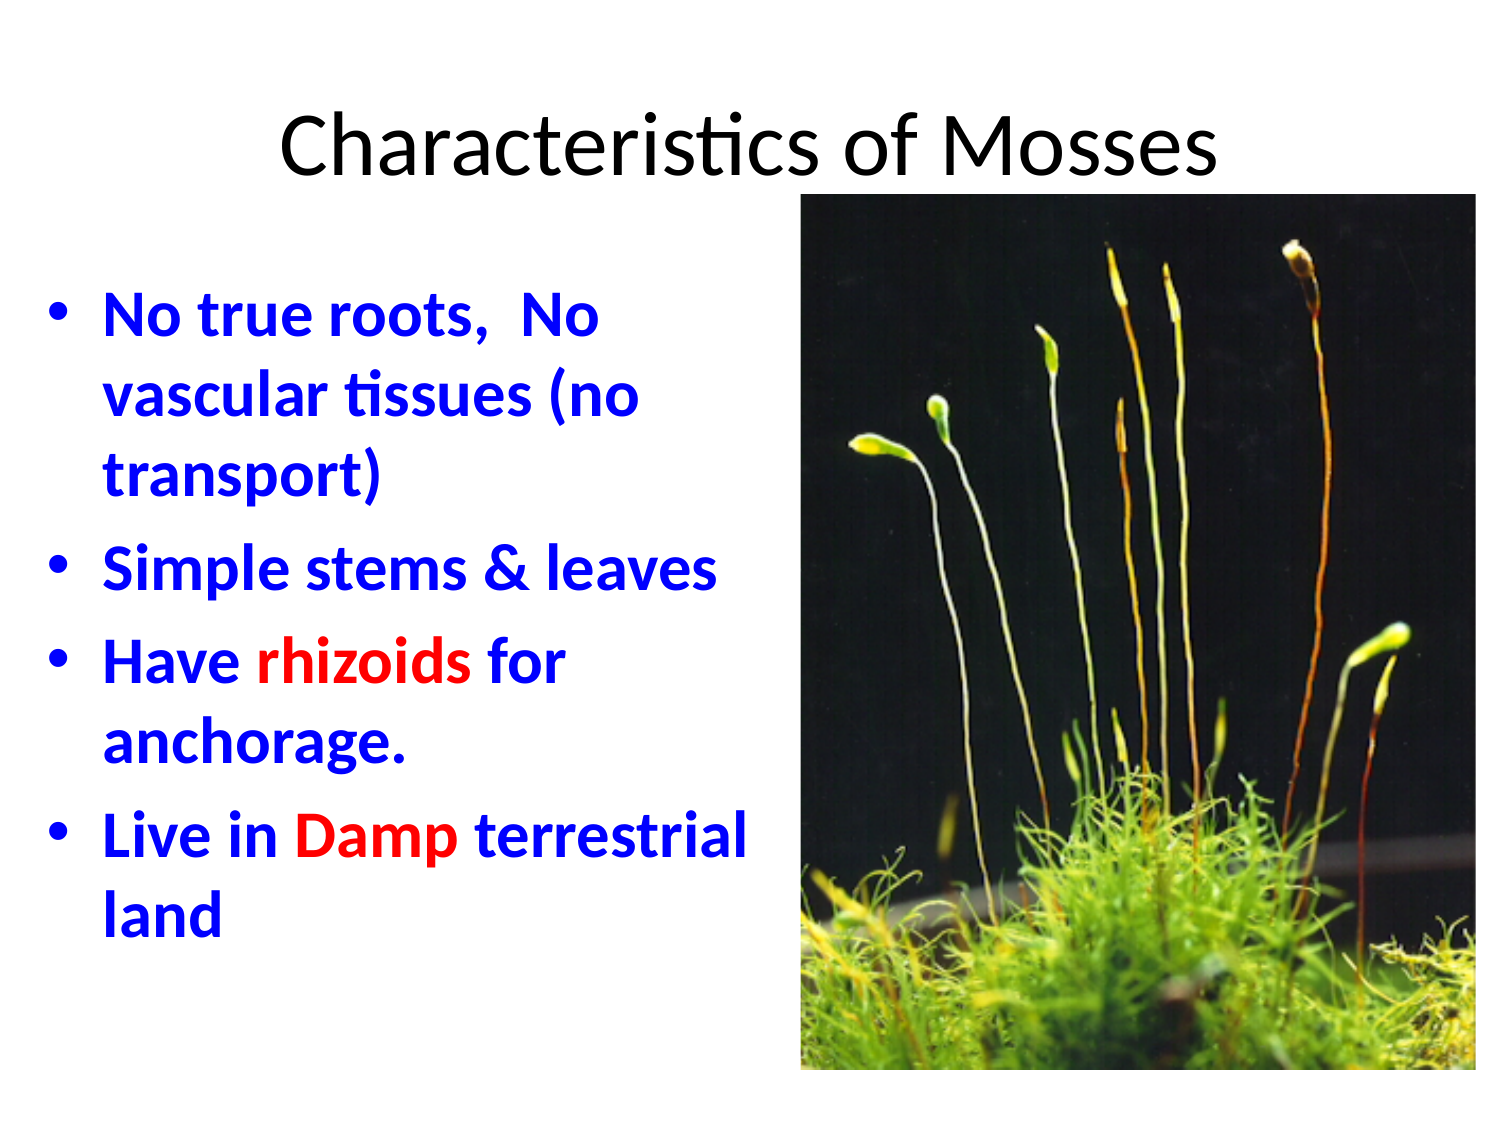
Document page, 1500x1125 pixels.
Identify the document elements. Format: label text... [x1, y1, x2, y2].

title Characteristics of Mosses [75, 45, 1425, 233]
list No true roots, No vascular tissues (no transport) Simple stems & leaves Have rhizoids for anchorage. Live in Damp terrestrial land [31, 262, 795, 975]
picture [800, 194, 1476, 1070]
